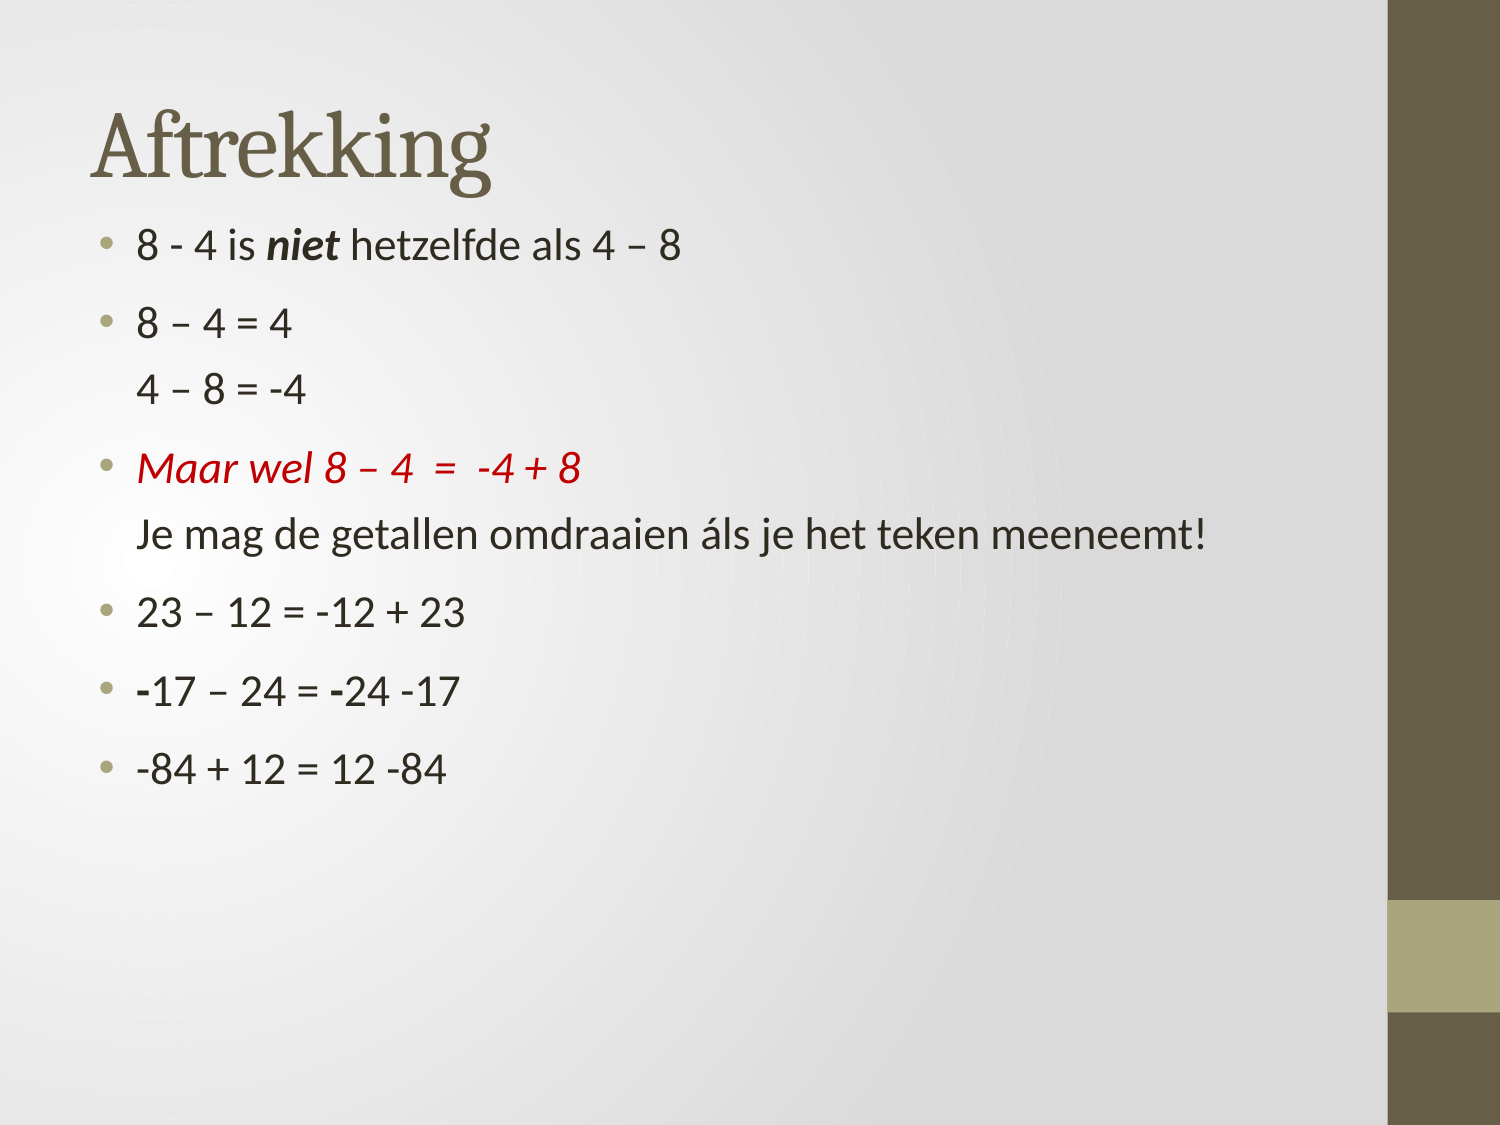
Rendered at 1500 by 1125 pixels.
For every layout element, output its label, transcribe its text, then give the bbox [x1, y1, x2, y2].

title Aftrekking [75, 45, 1325, 196]
list 8 - 4 is niet hetzelfde als 4 – 8 8 – 4 = 4 4 – 8 = -4 Maar wel 8 – 4 = -4 + 8 Je mag de getallen omdraaien áls je het teken meeneemt! 23 – 12 = -12 + 23 -17 – 24 = -24 -17 -84 + 12 = 12 -84 [64, 196, 1483, 1005]
